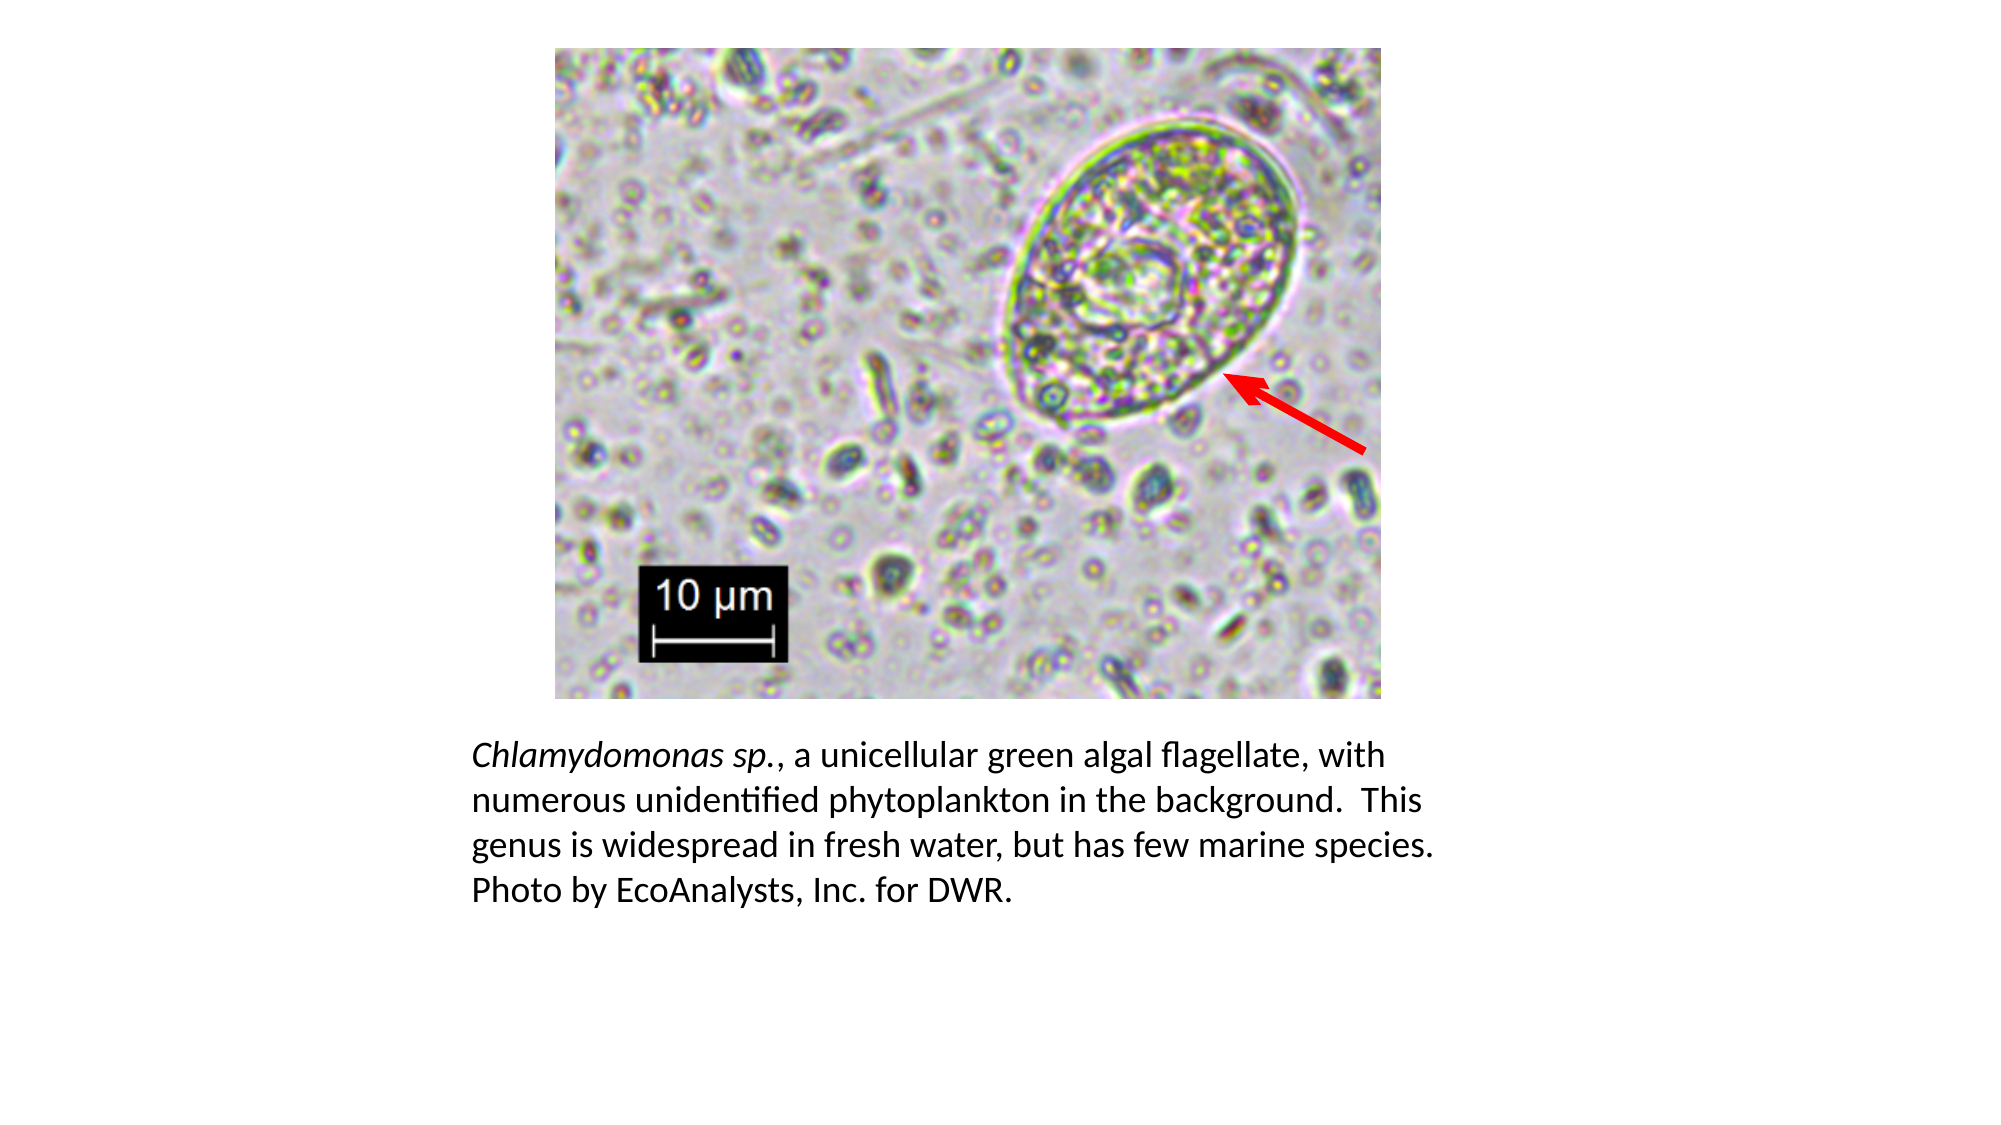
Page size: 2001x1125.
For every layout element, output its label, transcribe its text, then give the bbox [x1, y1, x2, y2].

text_box Chlamydomonas sp., a unicellular green algal flagellate, with numerous unidentified phytoplankton in the background. This genus is widespread in fresh water, but has few marine species. Photo by EcoAnalysts, Inc. for DWR. [456, 723, 1469, 918]
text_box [555, 48, 1381, 699]
